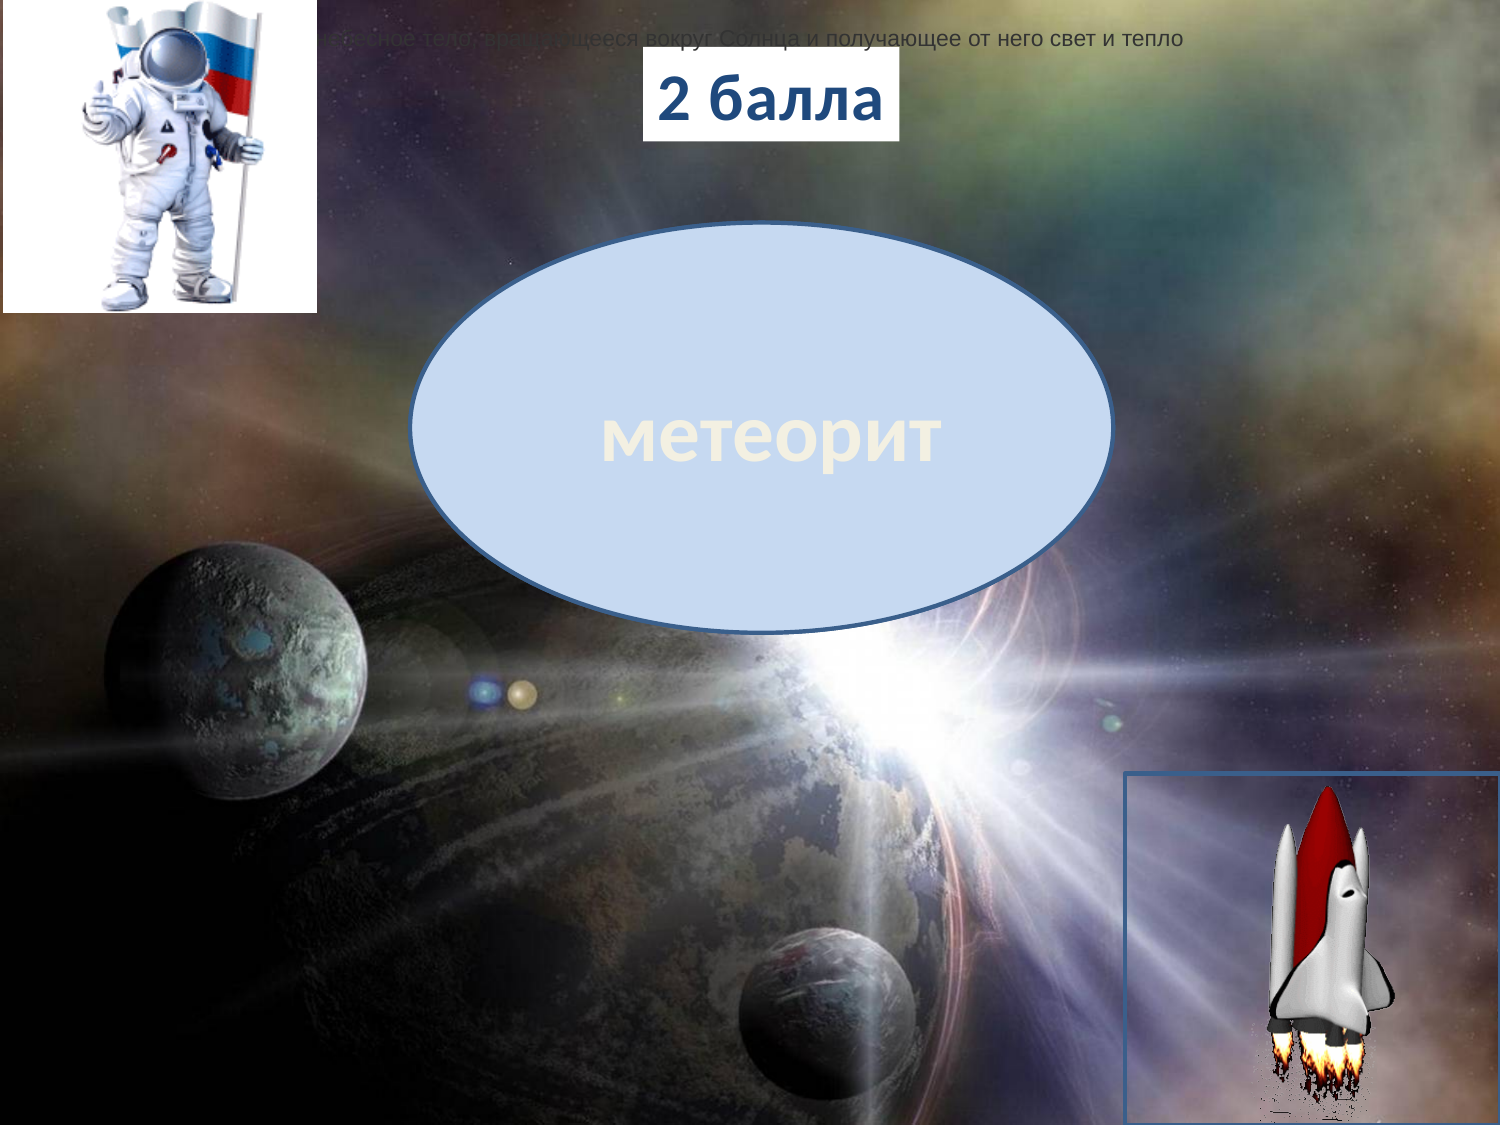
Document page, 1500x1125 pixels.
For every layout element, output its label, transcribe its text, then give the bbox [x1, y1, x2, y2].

text_box [1123, 771, 1500, 1125]
picture [0, 0, 1500, 1125]
text_box небесное тело, вращающееся вокруг Солнца и получающее от него свет и тепло [322, 16, 1200, 59]
text_box [407, 220, 1116, 635]
text_box 2 балла [643, 59, 900, 142]
